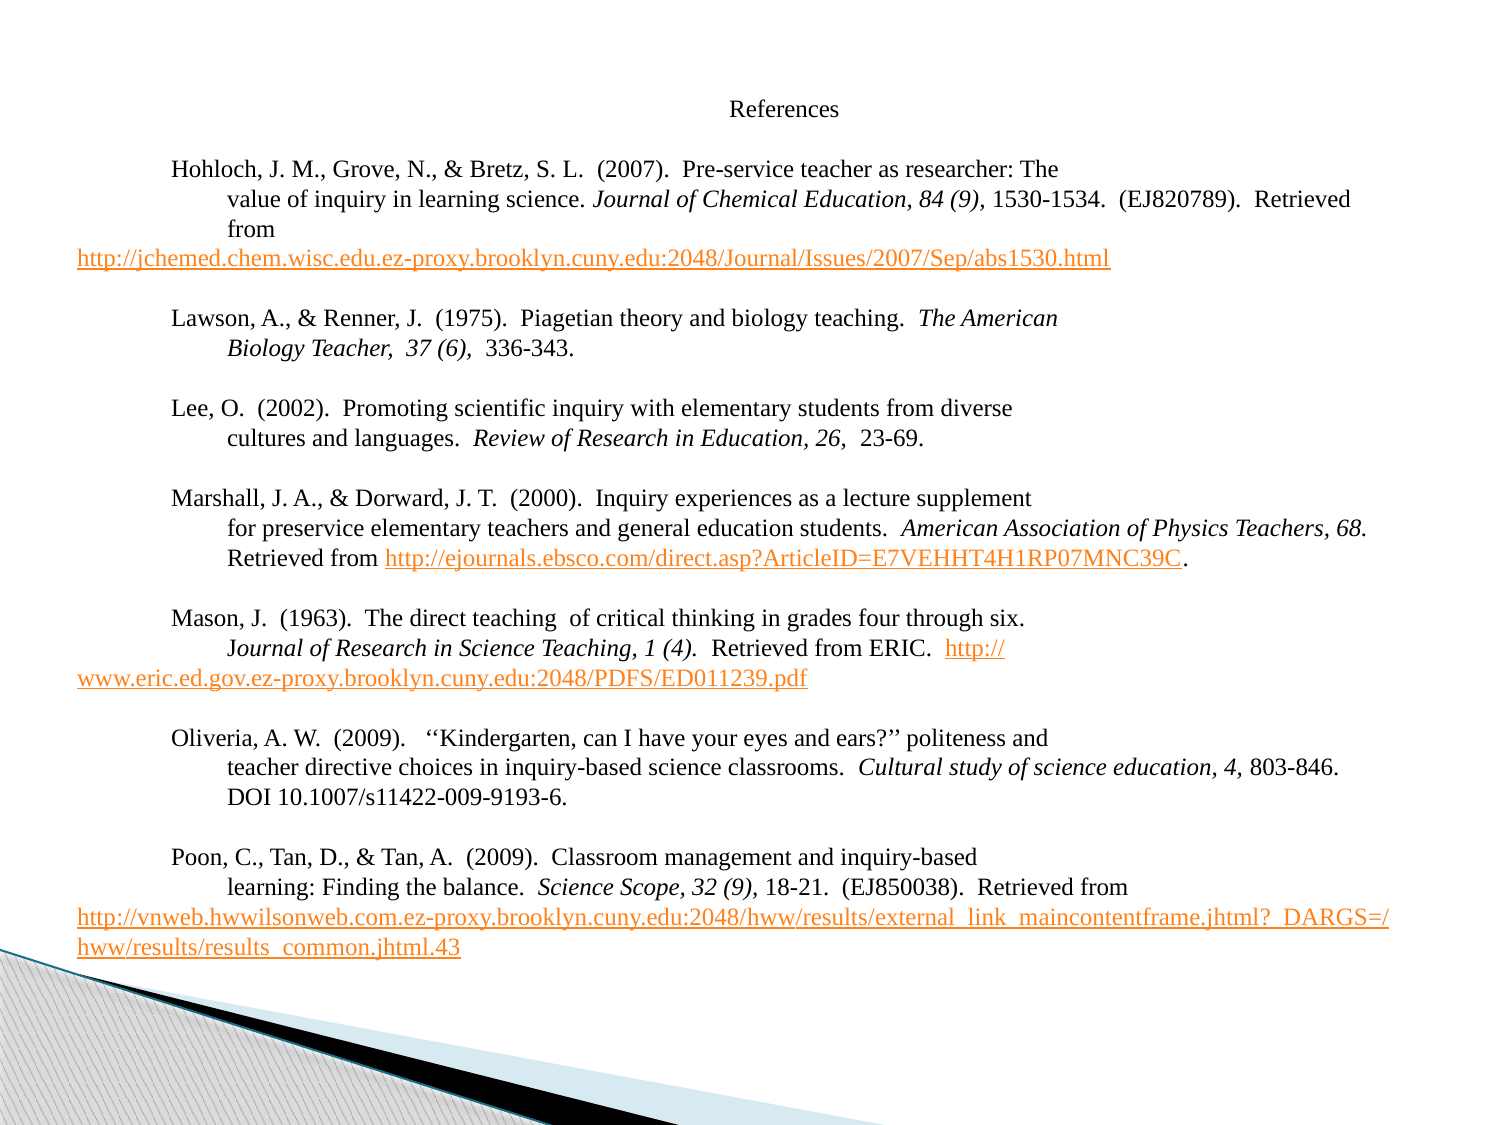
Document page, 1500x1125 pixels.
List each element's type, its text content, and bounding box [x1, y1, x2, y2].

text_box References Hohloch, J. M., Grove, N., & Bretz, S. L. (2007). Pre-service teacher as researcher: The value of inquiry in learning science. Journal of Chemical Education, 84 (9), 1530-1534. (EJ820789). Retrieved from http://jchemed.chem.wisc.edu.ez-proxy.brooklyn.cuny.edu:2048/Journal/Issues/2007/Sep/abs1530.html Lawson, A., & Renner, J. (1975). Piagetian theory and biology teaching. The American Biology Teacher, 37 (6), 336-343. Lee, O. (2002). Promoting scientific inquiry with elementary students from diverse cultures and languages. Review of Research in Education, 26, 23-69. Marshall, J. A., & Dorward, J. T. (2000). Inquiry experiences as a lecture supplement for preservice elementary teachers and general education students. American Association of Physics Teachers, 68. Retrieved from http://ejournals.ebsco.com/direct.asp?ArticleID=E7VEHHT4H1RP07MNC39C. Mason, J. (1963). The direct teaching of critical thinking in grades four through six. Journal of Research in Science Teaching, 1 (4). Retrieved from ERIC. http://www.eric.ed.gov.ez- proxy.brooklyn.cuny.edu:2048/PDFS/ED011239.pdf Oliveria, A. W. (2009). ‘‘Kindergarten, can I have your eyes and ears?’’ politeness and teacher directive choices in inquiry-based science classrooms. Cultural study of science education, 4, 803-846. DOI 10.1007/s11422-009-9193-6. Poon, C., Tan, D., & Tan, A. (2009). Classroom management and inquiry-based learning: Finding the balance. Science Scope, 32 (9), 18-21. (EJ850038). Retrieved from http://vnweb.hwwilsonweb.com.ez- proxy.brooklyn.cuny.edu:2048/hww/results/external_link_maincontentframe.jhtml?_DARGS=/hww/results/results_ common.jhtml.43 [62, 24, 1413, 1088]
